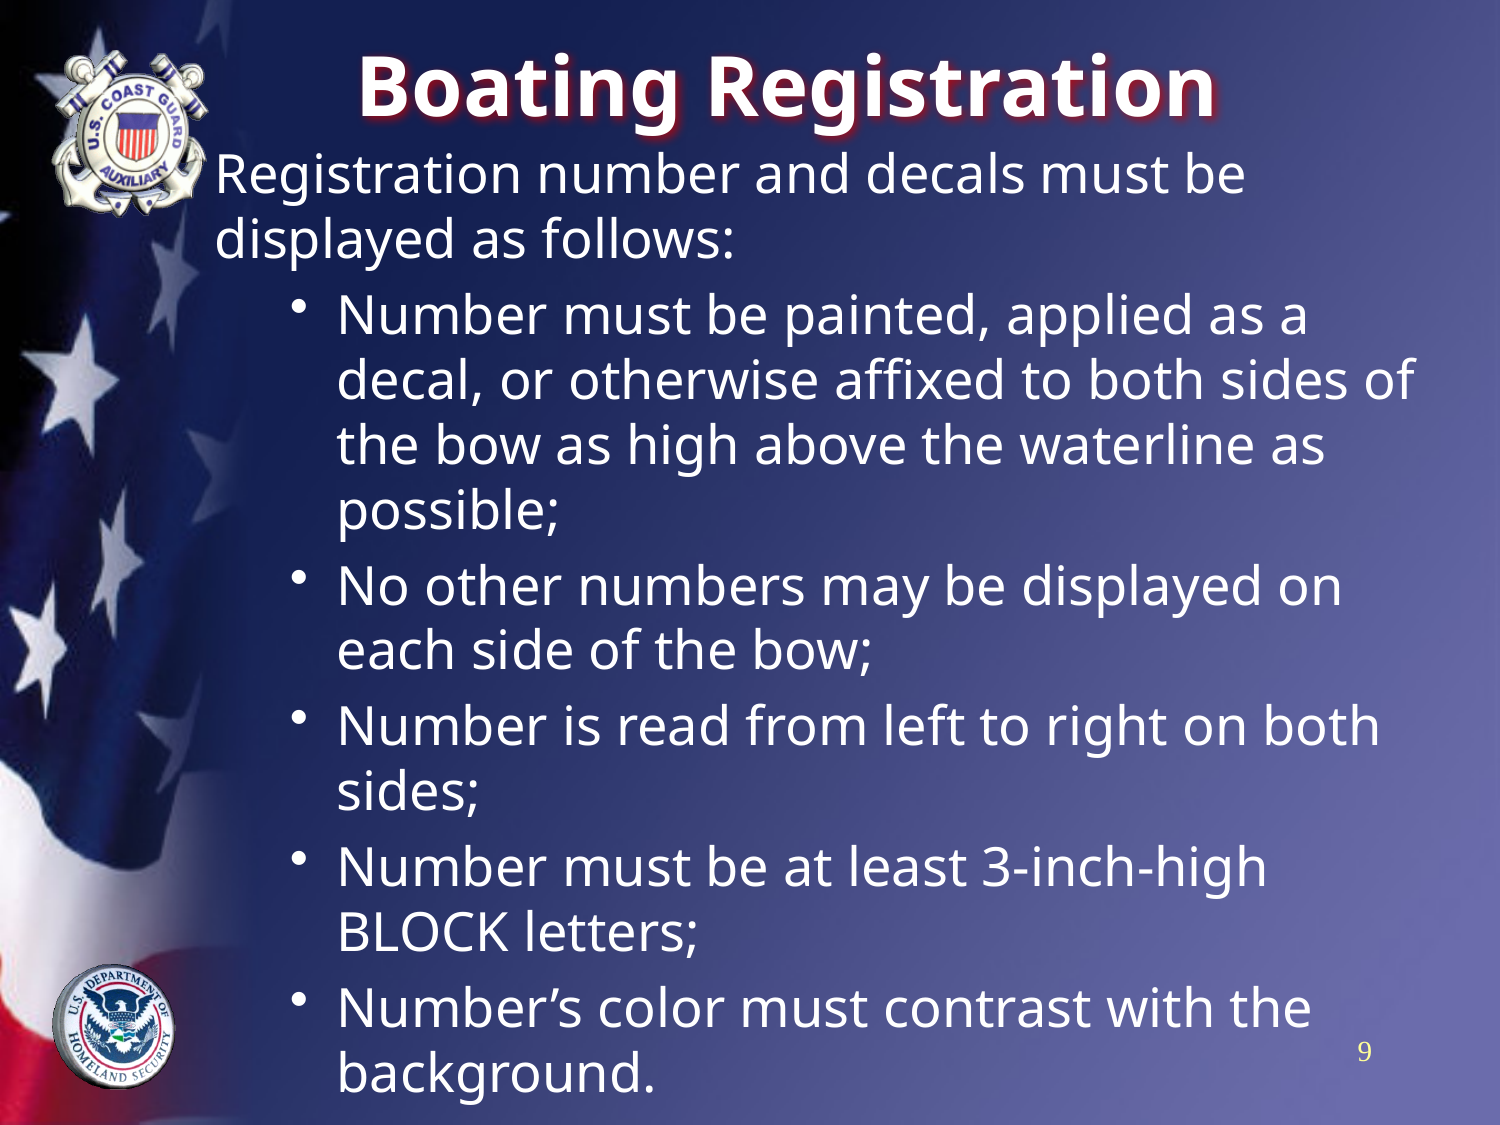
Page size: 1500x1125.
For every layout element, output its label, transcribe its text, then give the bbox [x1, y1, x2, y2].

picture [0, 0, 1500, 1125]
title Boating Registration [150, 20, 1425, 147]
text_box Registration number and decals must be displayed as follows: Number must be painted, applied as a decal, or otherwise affixed to both sides of the bow as high above the waterline as possible; No other numbers may be displayed on each side of the bow; Number is read from left to right on both sides; Number must be at least 3-inch-high BLOCK letters; Number’s color must contrast with the background. [199, 132, 1463, 1111]
